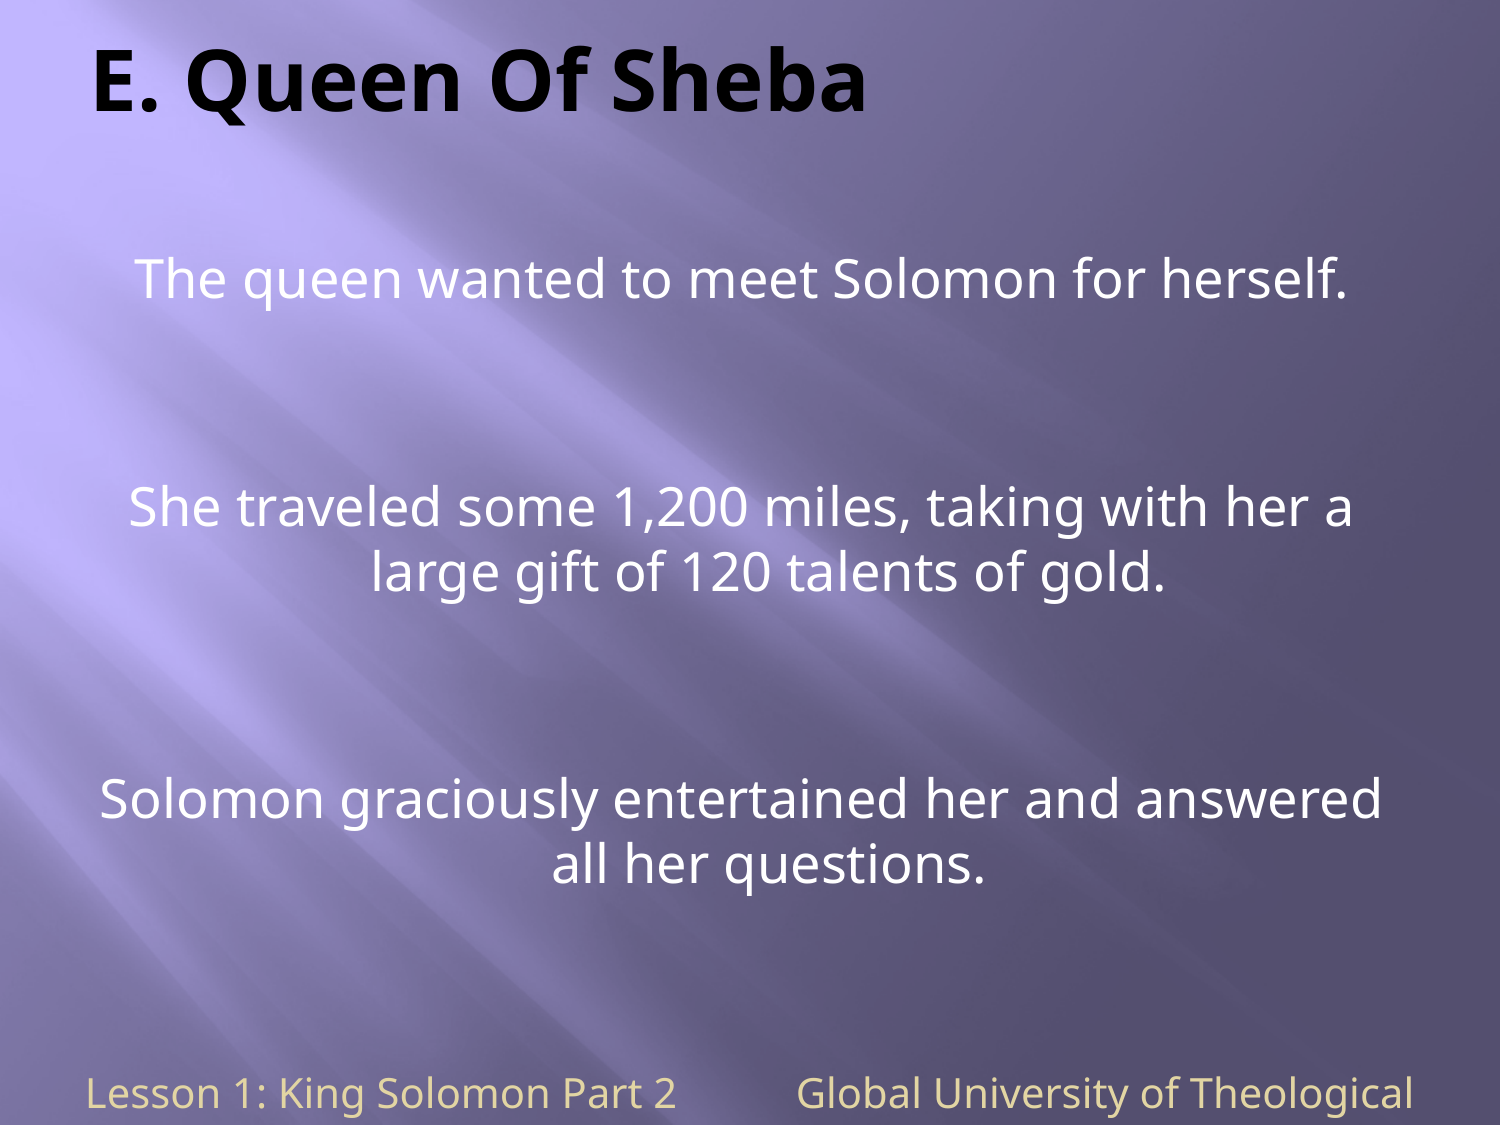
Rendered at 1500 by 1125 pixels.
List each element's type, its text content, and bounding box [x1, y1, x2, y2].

text_box Lesson 1: King Solomon Part 2 Global University of Theological Studies [0, 1059, 1500, 1125]
title E. Queen Of Sheba [75, 0, 1425, 155]
list The queen wanted to meet Solomon for herself. She traveled some 1,200 miles, taking with her a large gift of 120 talents of gold. Solomon graciously entertained her and answered all her questions. [37, 237, 1425, 1050]
